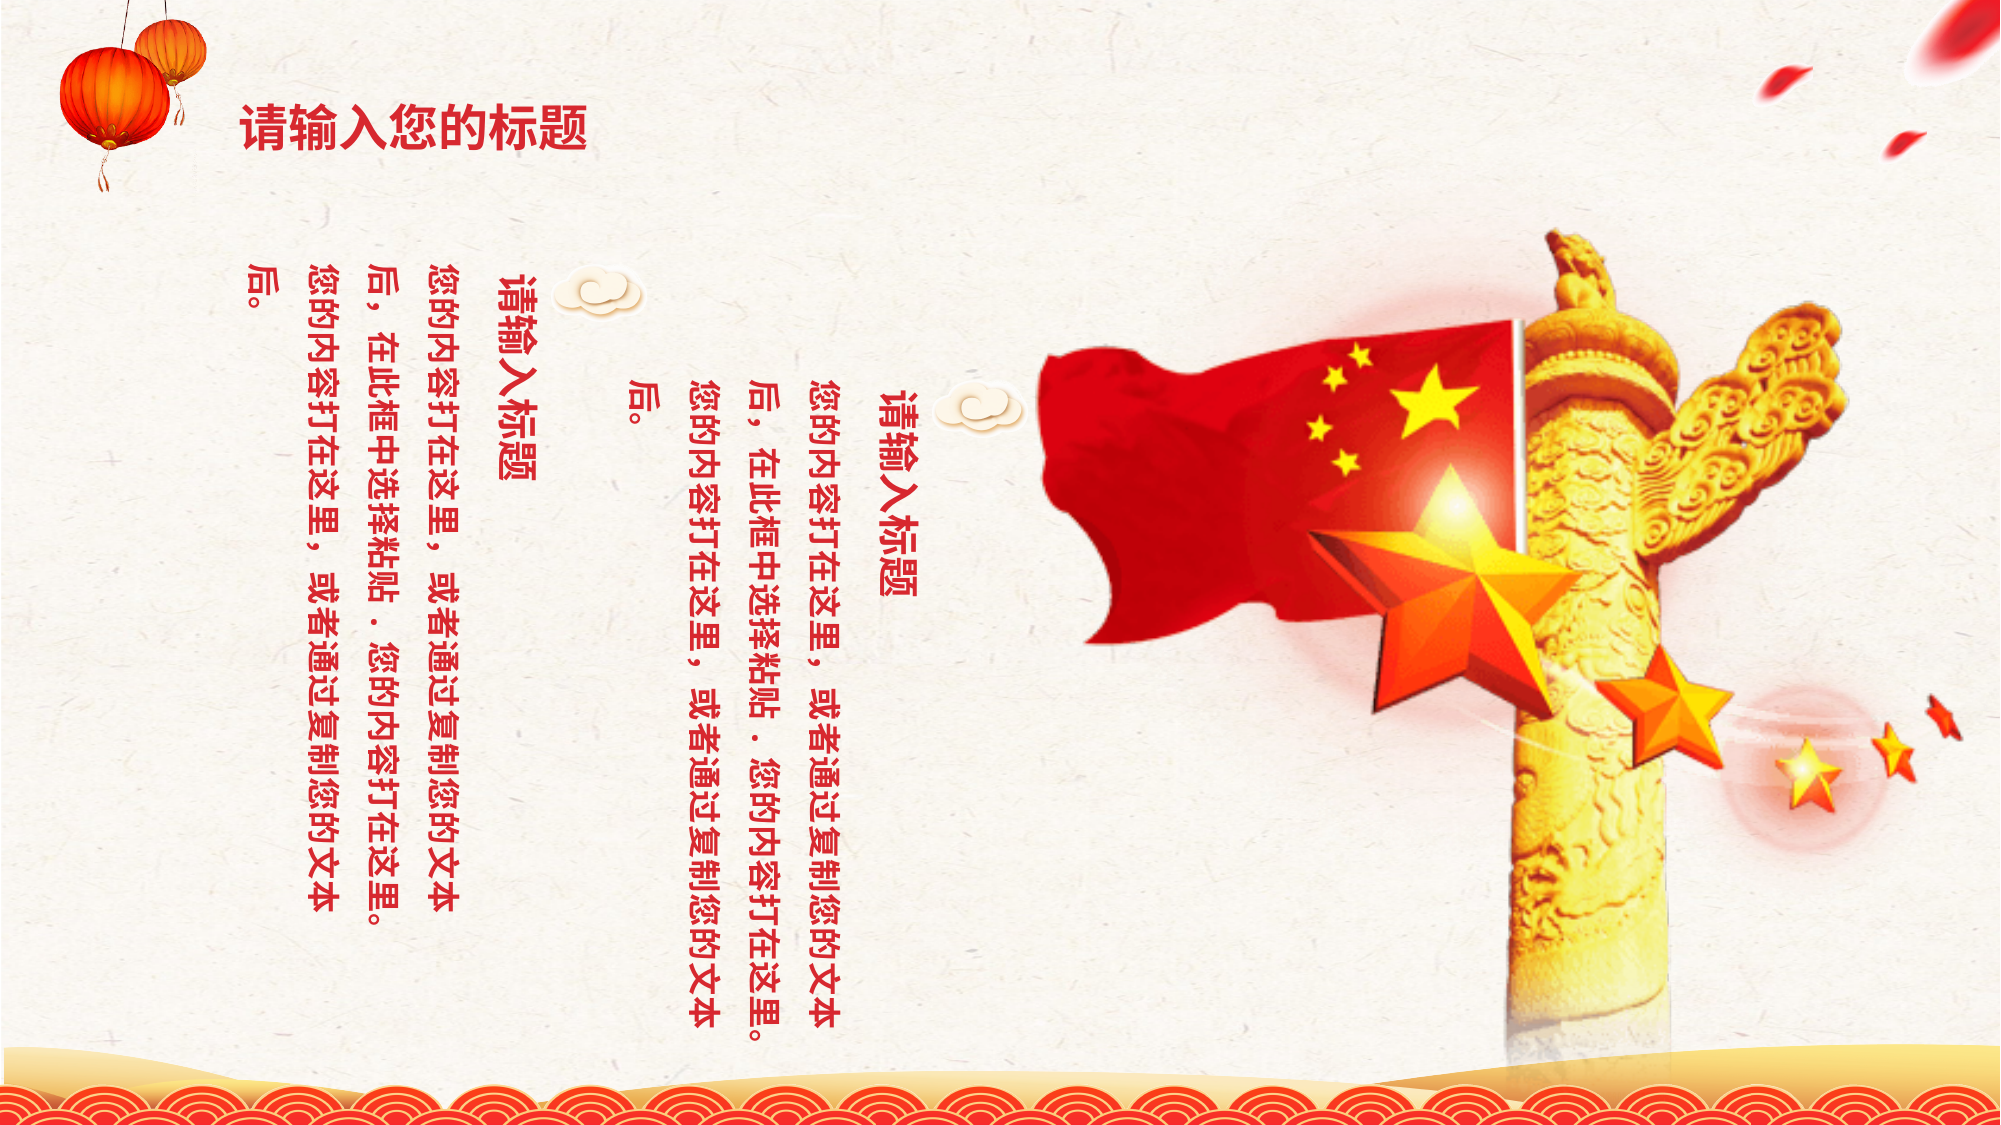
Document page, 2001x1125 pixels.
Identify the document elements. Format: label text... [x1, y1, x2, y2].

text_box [623, 374, 1028, 1030]
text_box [242, 258, 647, 914]
picture [3, 0, 2000, 1122]
text_box 请输入您的标题 [241, 88, 624, 164]
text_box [0, 1044, 2000, 1125]
